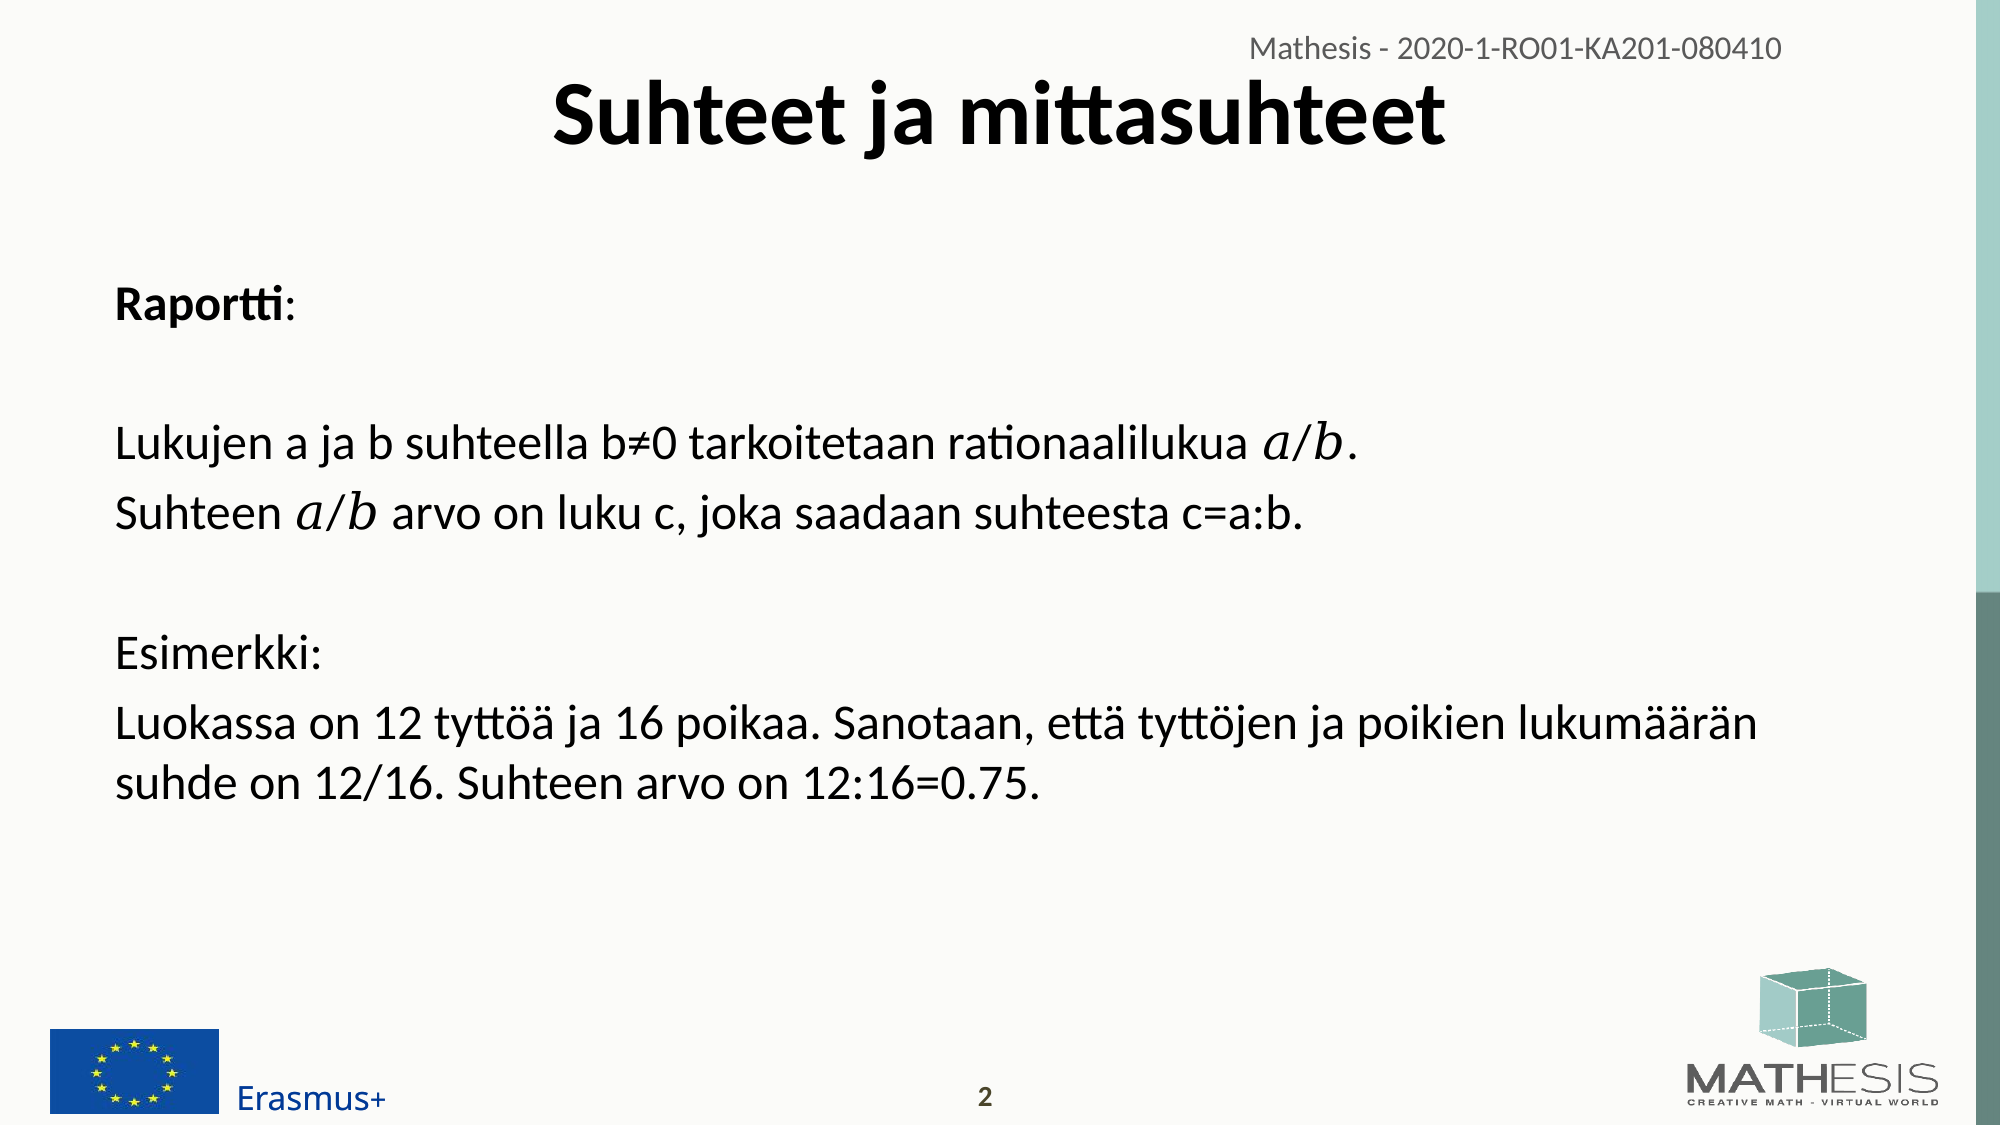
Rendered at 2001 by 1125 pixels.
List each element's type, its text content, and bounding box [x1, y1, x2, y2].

list Raportti: Lukujen a ja b suhteella b≠0 tarkoitetaan rationaalilukua 𝑎/𝑏. Suhteen 𝑎/𝑏 arvo on luku c, joka saadaan suhteesta c=a:b. Esimerkki: Luokassa on 12 tyttöä ja 16 poikaa. Sanotaan, että tyttöjen ja poikien lukumäärän suhde on 12/16. Suhteen arvo on 12:16=0.75. [99, 262, 1900, 1005]
picture [50, 1029, 219, 1114]
title Suhteet ja mittasuhteet [99, 45, 1900, 233]
